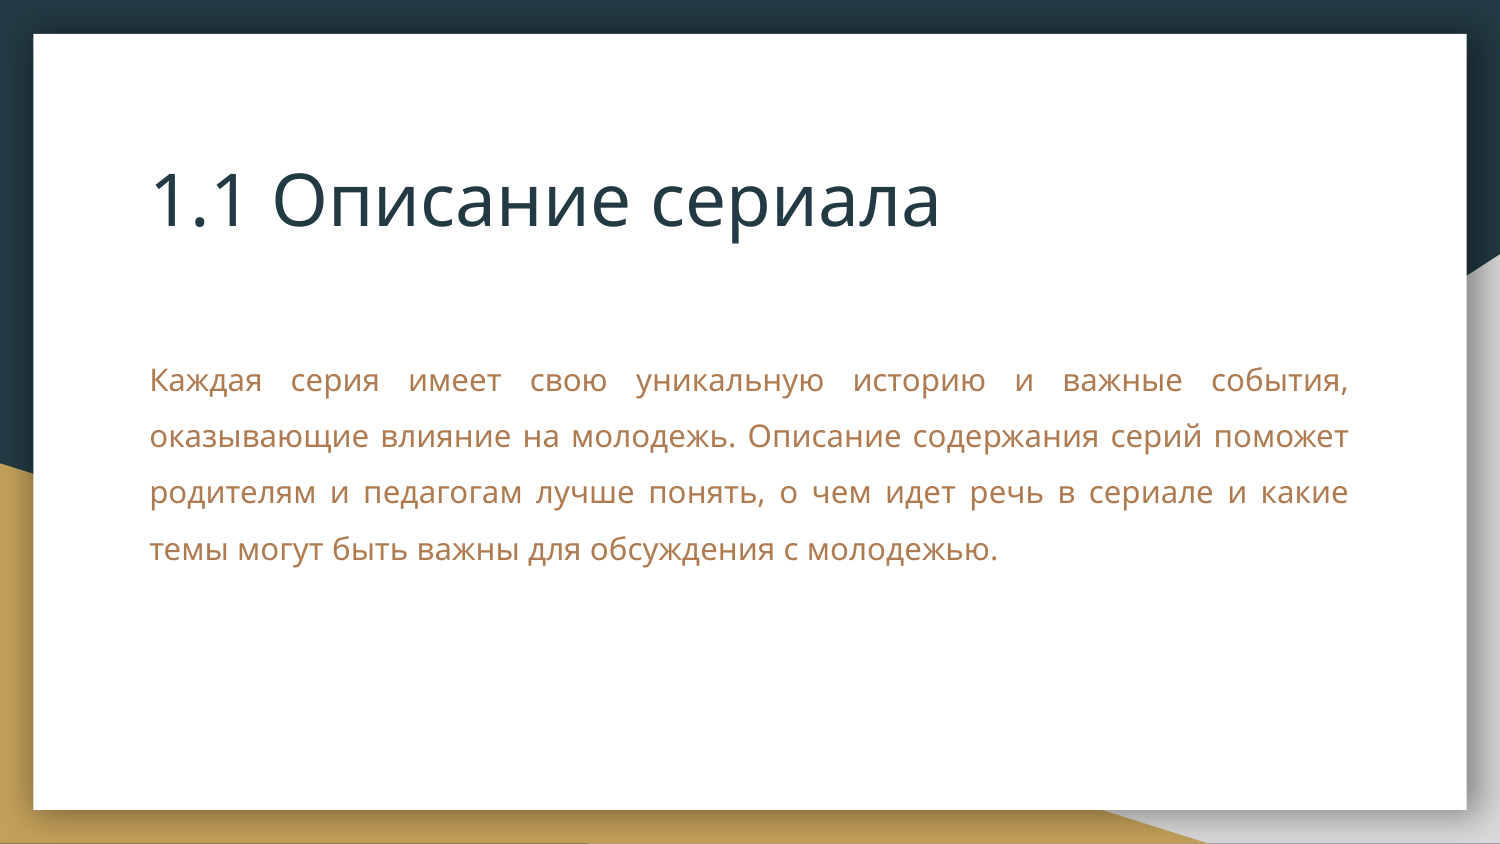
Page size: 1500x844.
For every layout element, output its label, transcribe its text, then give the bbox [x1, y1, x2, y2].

title 1.1 Описание сериала [134, 138, 1366, 296]
list Каждая серия имеет свою уникальную историю и важные события, оказывающие влияние на молодежь. Описание содержания серий поможет родителям и педагогам лучше понять, о чем идет речь в сериале и какие темы могут быть важны для обсуждения с молодежью. [134, 326, 1366, 729]
